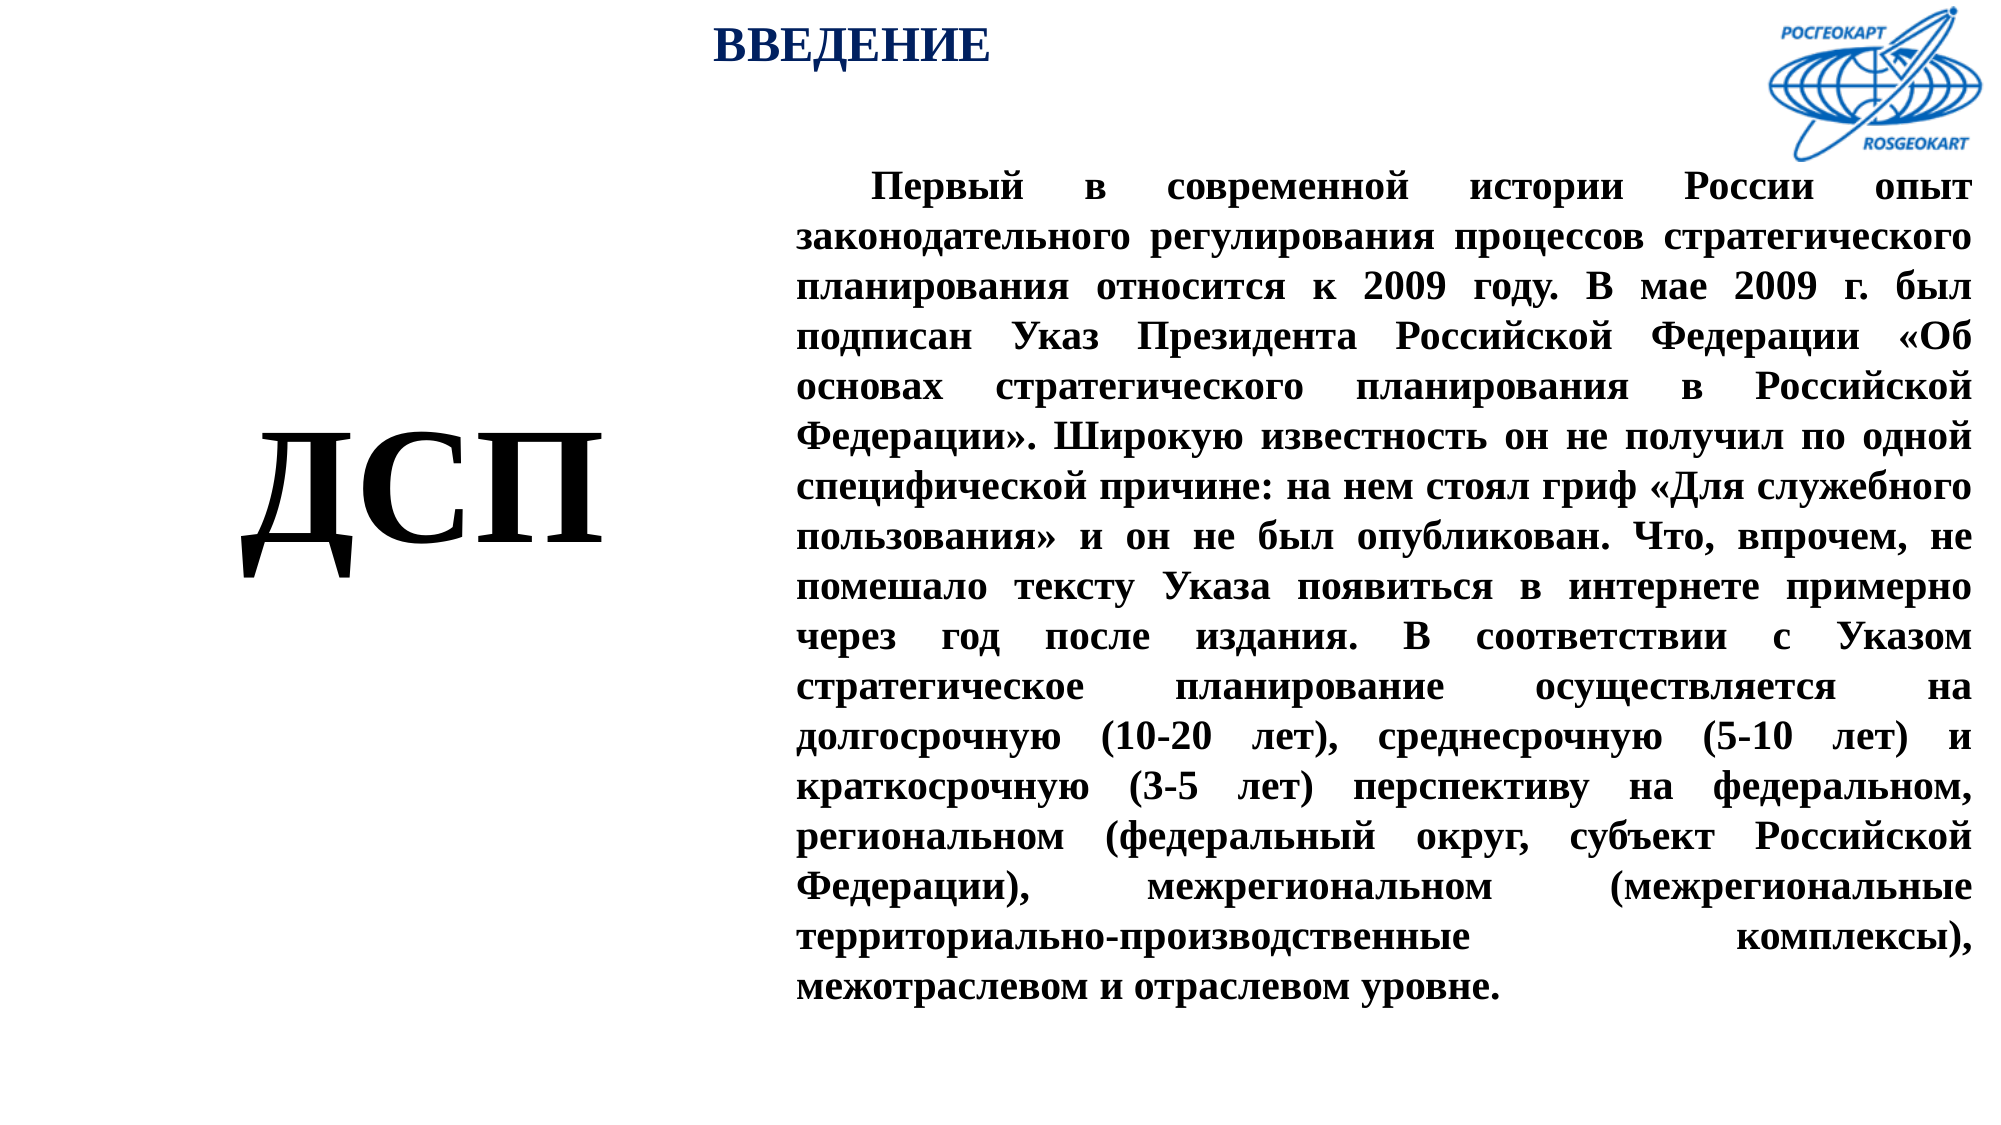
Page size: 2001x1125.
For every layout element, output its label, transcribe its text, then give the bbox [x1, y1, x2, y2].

text_box ВВЕДЕНИЕ [0, 3, 1707, 79]
text_box Первый в современной истории России опыт законодательного регулирования процессов стратегического планирования относится к 2009 году. В мае 2009 г. был подписан Указ Президента Российской Федерации «Об основах стратегического планирования в Российской Федерации». Широкую известность он не получил по одной специфической причине: на нем стоял гриф «Для служебного пользования» и он не был опубликован. Что, впрочем, не помешало тексту Указа появиться в интернете примерно через год после издания. В соответствии с Указом стратегическое планирование осуществляется на долгосрочную (10-20 лет), среднесрочную (5-10 лет) и краткосрочную (3-5 лет) перспективу на федеральном, региональном (федеральный округ, субъект Российской Федерации), межрегиональном (межрегиональные территориально-производственные комплексы), межотраслевом и отраслевом уровне. [781, 150, 1988, 1016]
text_box ДСП [59, 367, 713, 583]
picture [1757, 6, 1994, 162]
